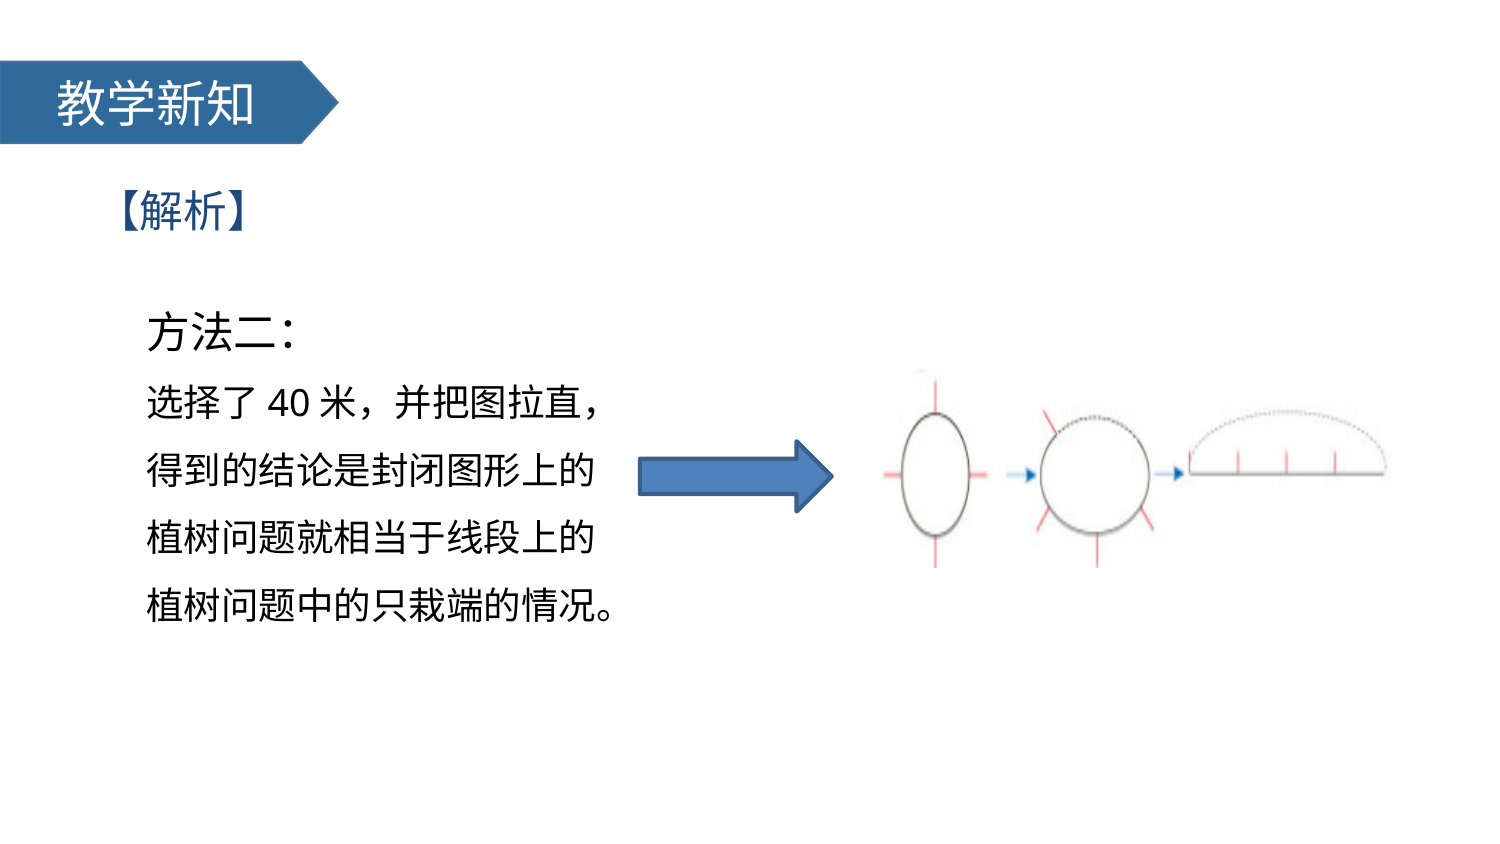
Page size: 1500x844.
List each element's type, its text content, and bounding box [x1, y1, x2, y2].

text_box 方法二： 选择了40米，并把图拉直，得到的结论是封闭图形上的植树问题就相当于线段上的植树问题中的只栽端的情况。 [135, 272, 621, 633]
text_box 【解析】 [84, 178, 283, 242]
text_box [637, 439, 834, 514]
text_box 教学新知 [0, 61, 338, 144]
picture [873, 354, 1396, 568]
